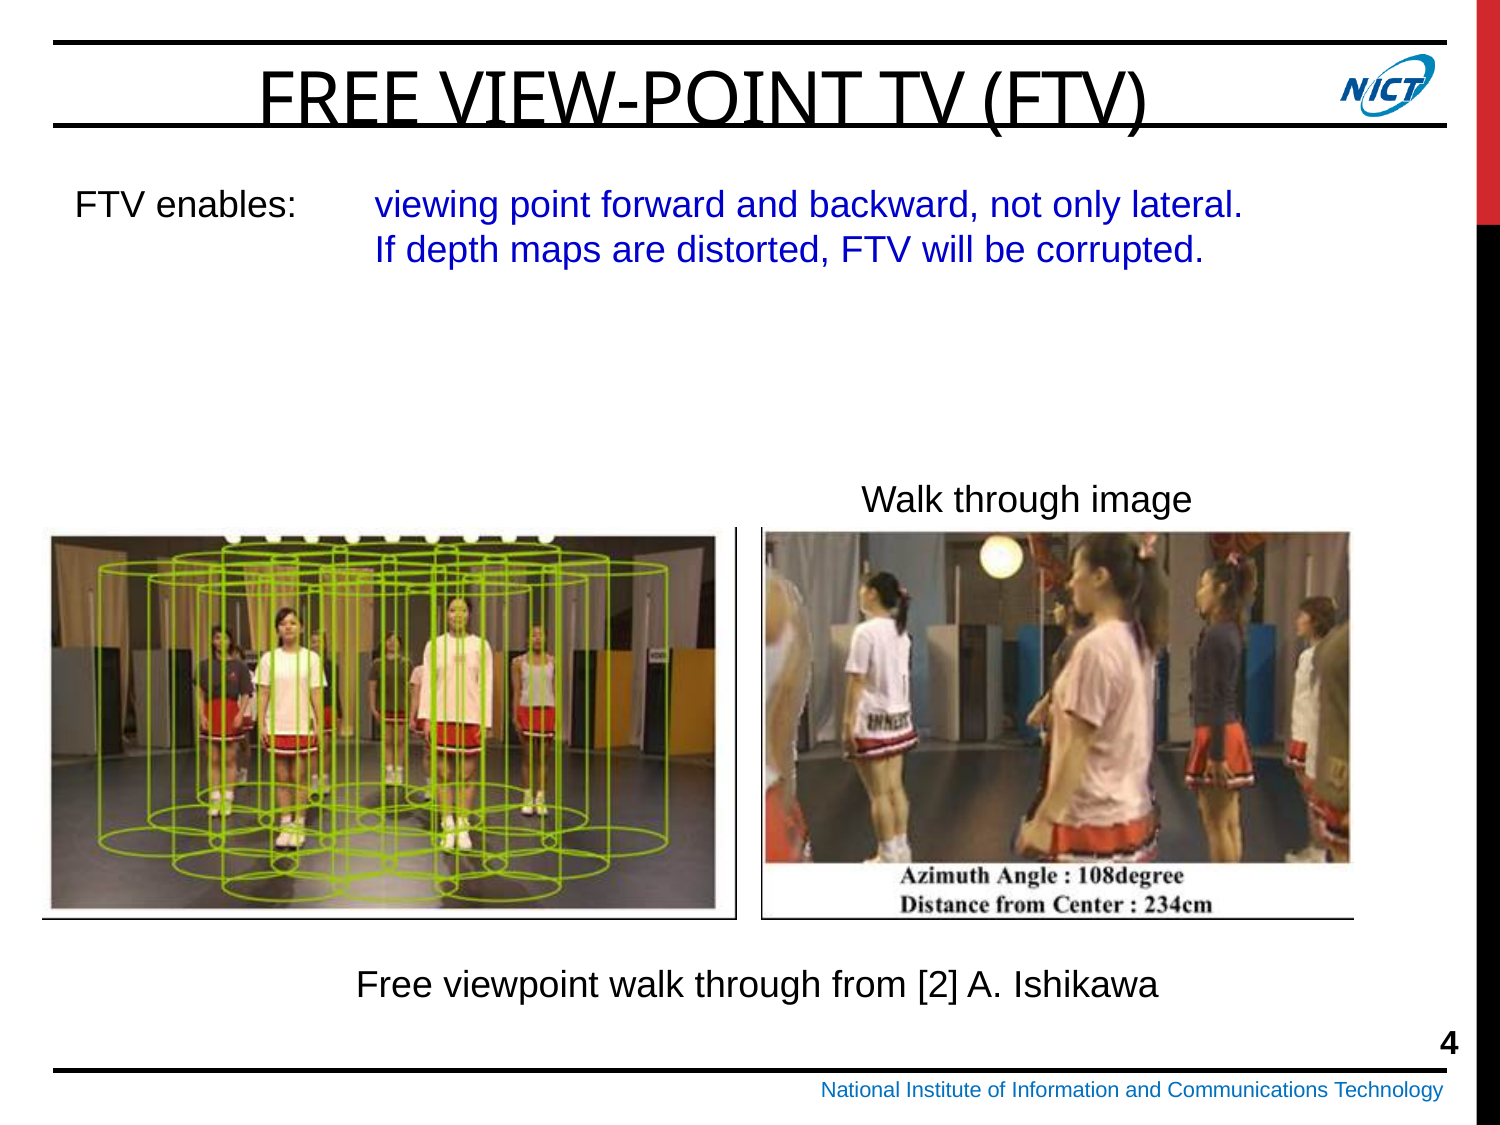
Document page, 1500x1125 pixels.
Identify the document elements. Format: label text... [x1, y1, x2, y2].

text_box Free View-point TV (FTV) [64, 42, 1340, 149]
text_box FTV enables: viewing point forward and backward, not only lateral. If depth maps are distorted, FTV will be corrupted. [59, 172, 1259, 278]
slide_number 4 [1411, 1011, 1474, 1072]
text_box Free viewpoint walk through from [2] A. Ishikawa [341, 952, 1175, 1012]
picture [1340, 54, 1435, 117]
picture [761, 526, 1354, 920]
text_box Walk through image [846, 467, 1208, 521]
picture [41, 526, 737, 920]
